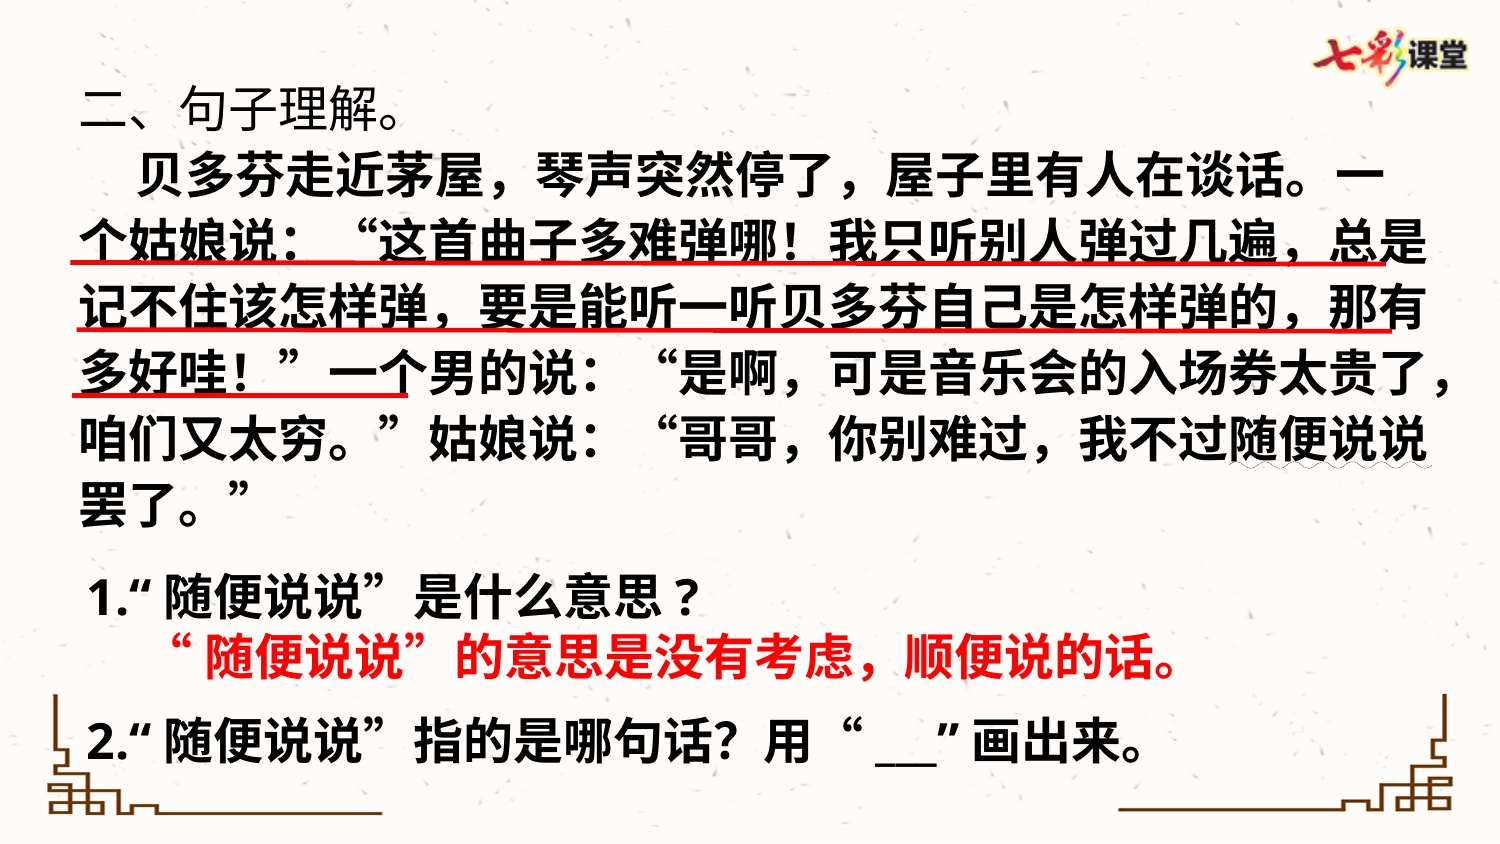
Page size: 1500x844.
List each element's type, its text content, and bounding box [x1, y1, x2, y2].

text_box “随便说说”的意思是没有考虑，顺便说的话。 [127, 618, 1213, 693]
picture [0, 0, 1500, 844]
text_box 二、句子理解。 贝多芬走近茅屋，琴声突然停了，屋子里有人在谈话。一个姑娘说：“这首曲子多难弹哪！我只听别人弹过几遍，总是记不住该怎样弹，要是能听一听贝多芬自己是怎样弹的，那有多好哇！”一个男的说：“是啊，可是音乐会的入场券太贵了，咱们又太穷。”姑娘说：“哥哥，你别难过，我不过随便说说罢了。” [64, 64, 1447, 542]
text_box 1.“随便说说”是什么意思? 2.“随便说说”指的是哪句话？用“___”画出来。 [71, 546, 1473, 777]
